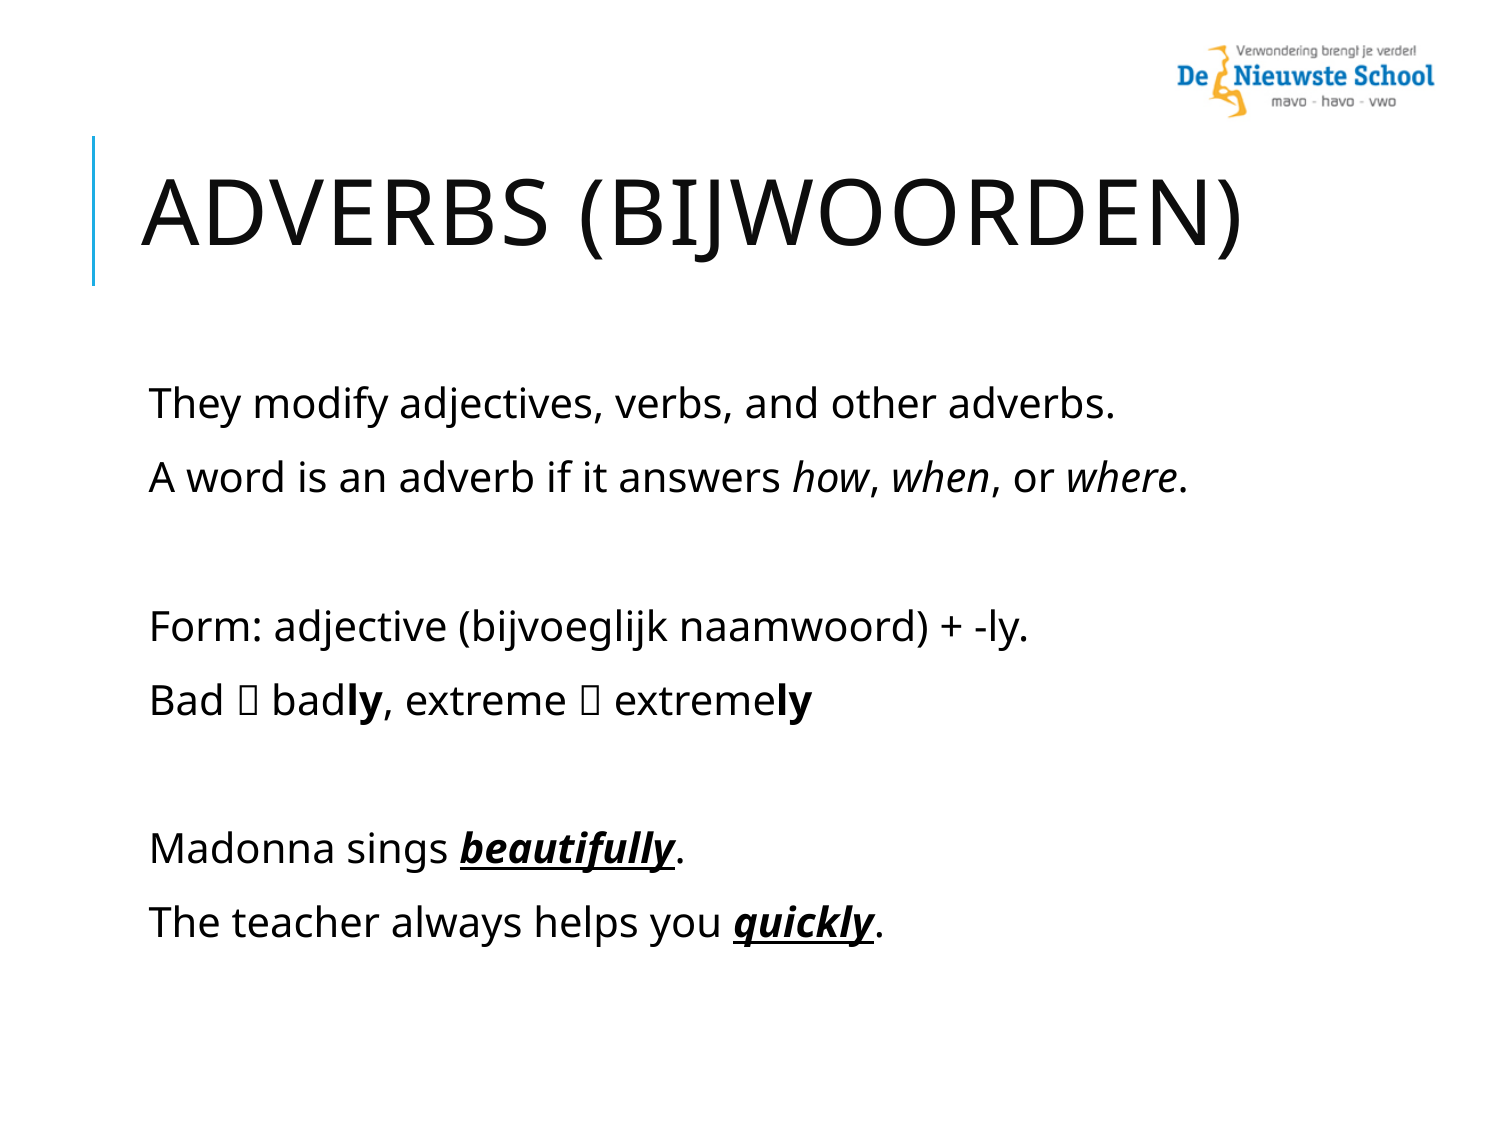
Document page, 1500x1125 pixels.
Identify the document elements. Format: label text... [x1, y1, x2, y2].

list They modify adjectives, verbs, and other adverbs. A word is an adverb if it answers how, when, or where. Form: adjective (bijvoeglijk naamwoord) + -ly. Bad  badly, extreme  extremely Madonna sings beautifully. The teacher always helps you quickly. [126, 375, 1322, 1035]
title Adverbs (bijwoorden) [126, 96, 1322, 342]
picture [1174, 18, 1437, 139]
